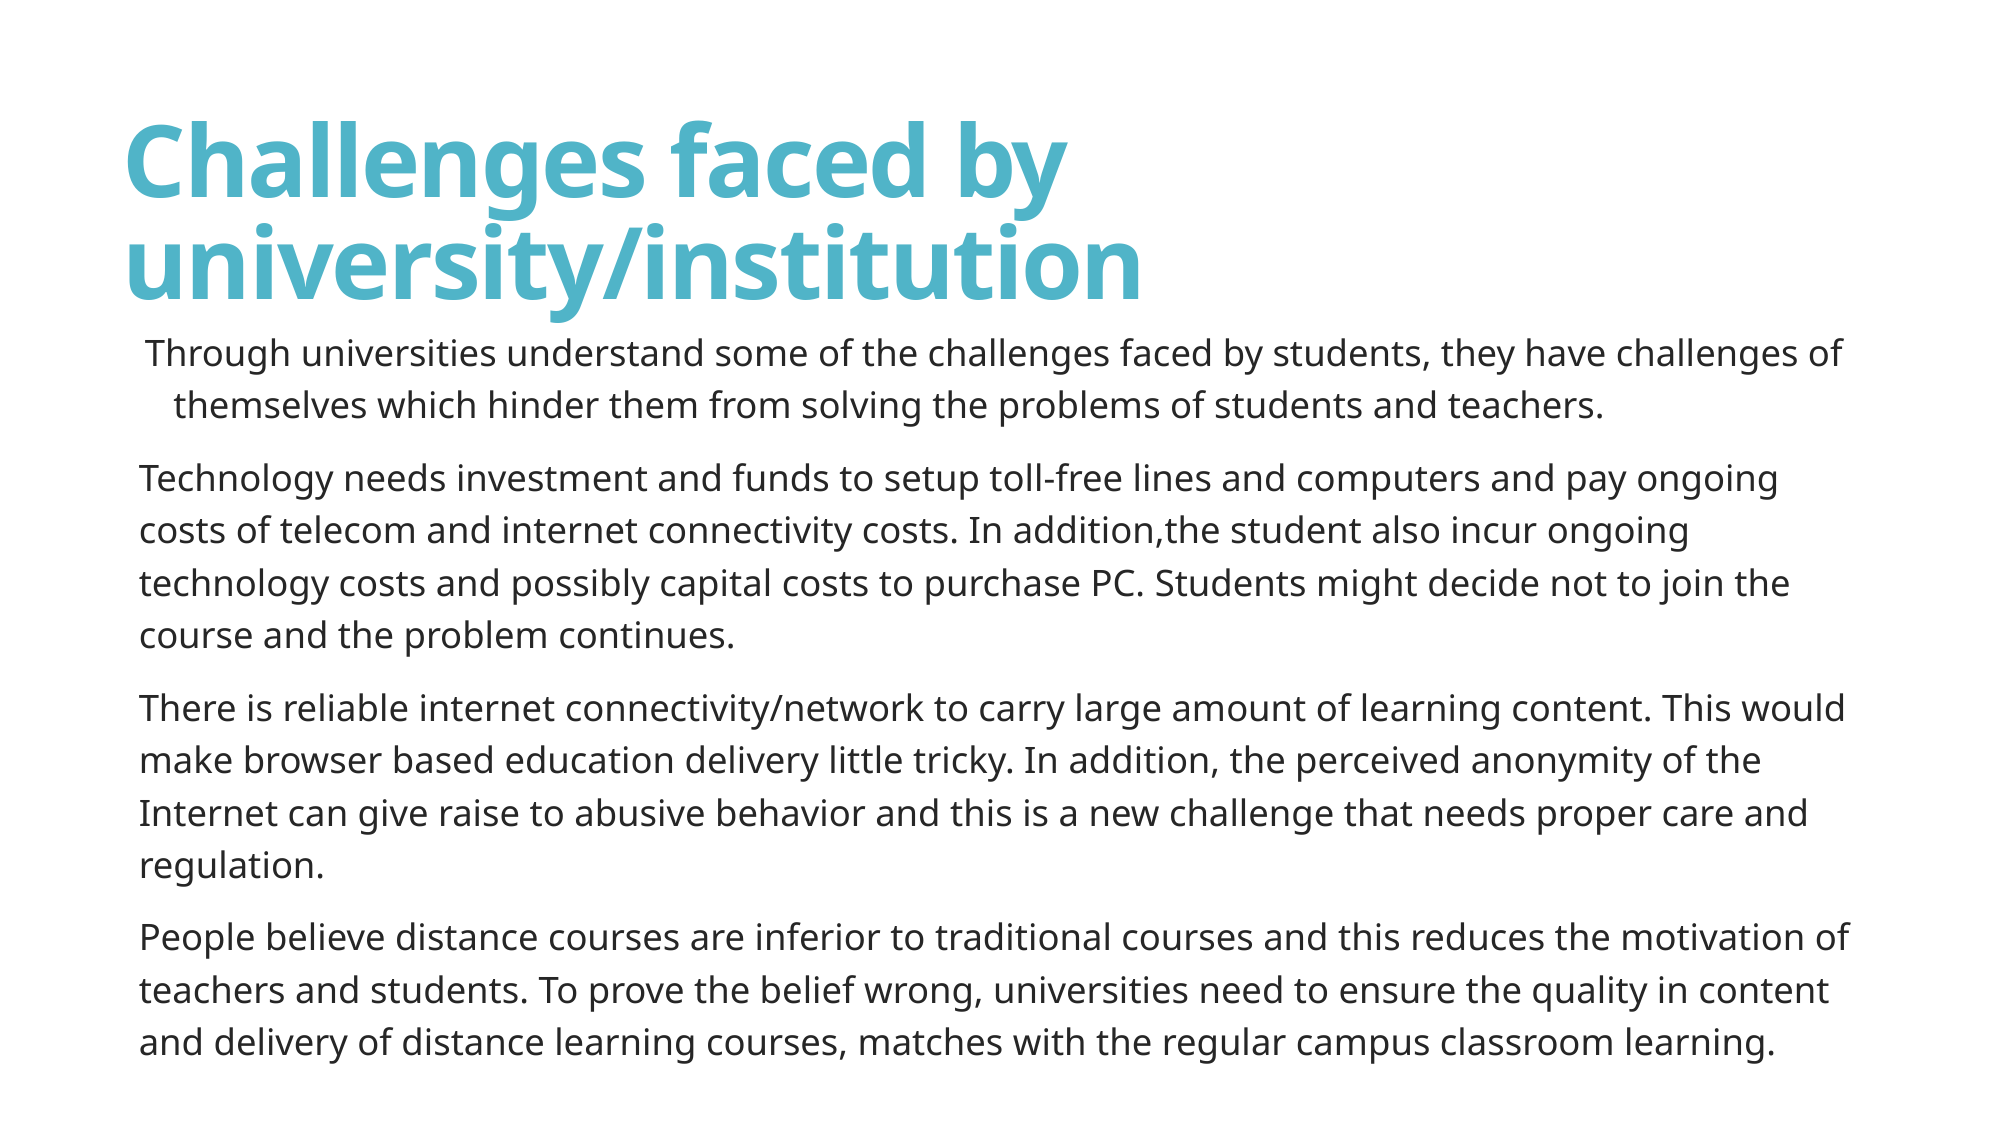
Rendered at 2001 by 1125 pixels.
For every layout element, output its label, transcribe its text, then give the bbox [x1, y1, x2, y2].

title Challenges faced by university/institution [107, 81, 1875, 354]
list Through universities understand some of the challenges faced by students, they have challenges of themselves which hinder them from solving the problems of students and teachers. Technology needs investment and funds to setup toll-free lines and computers and pay ongoing costs of telecom and internet connectivity costs. In addition,the student also incur ongoing technology costs and possibly capital costs to purchase PC. Students might decide not to join the course and the problem continues. There is reliable internet connectivity/network to carry large amount of learning content. This would make browser based education delivery little tricky. In addition, the perceived anonymity of the Internet can give raise to abusive behavior and this is a new challenge that needs proper care and regulation. People believe distance courses are inferior to traditional courses and this reduces the motivation of teachers and students. To prove the belief wrong, universities need to ensure the quality in content and delivery of distance learning courses, matches with the regular campus classroom learning. [111, 261, 1876, 1093]
